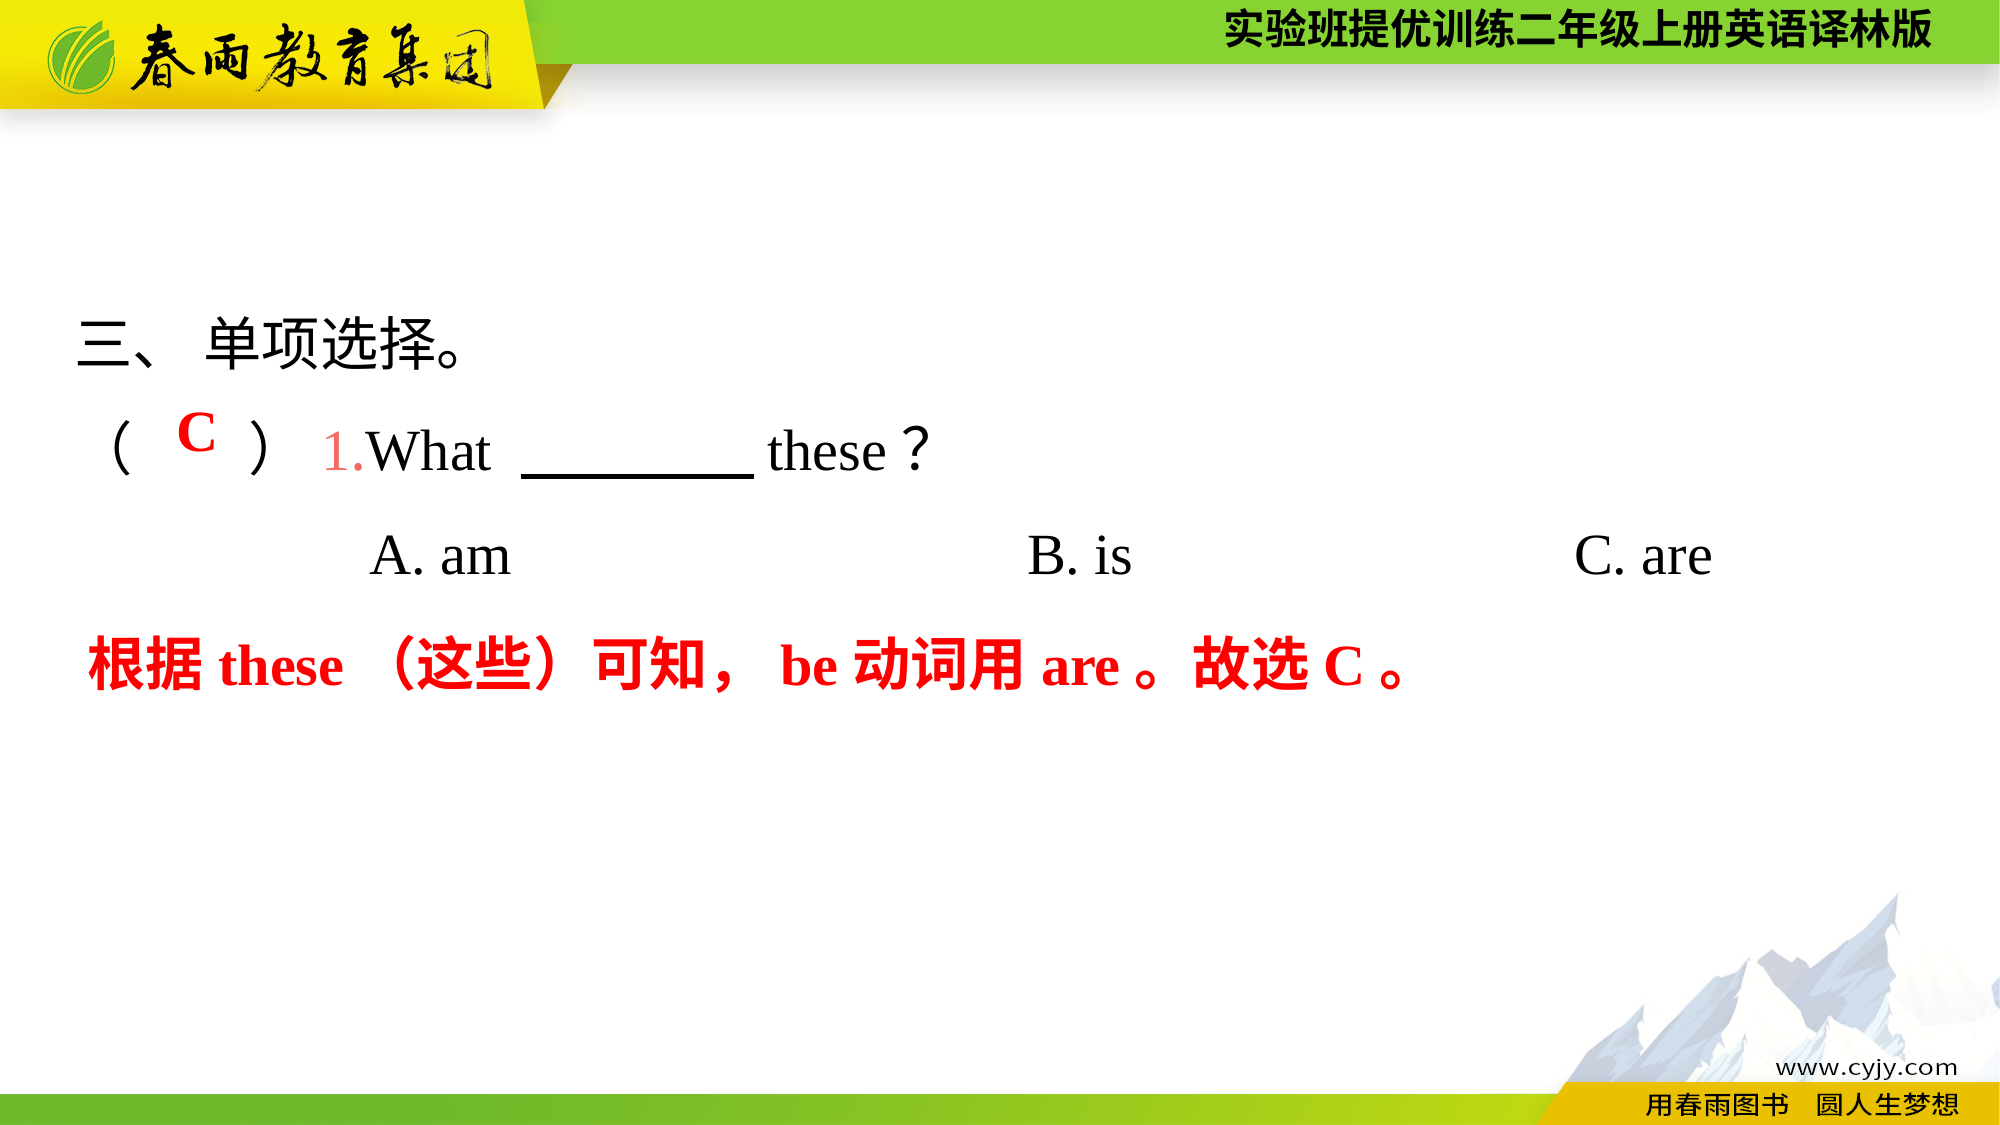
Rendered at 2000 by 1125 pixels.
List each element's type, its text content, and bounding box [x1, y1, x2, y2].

text_box 根据these（这些）可知，be动词用are。故选C。 [72, 584, 1957, 705]
text_box C [161, 385, 234, 471]
picture [0, 0, 2000, 1125]
list 三、 单项选择。 （ ）1.What these？ A. am B. is C. are [59, 264, 1944, 598]
